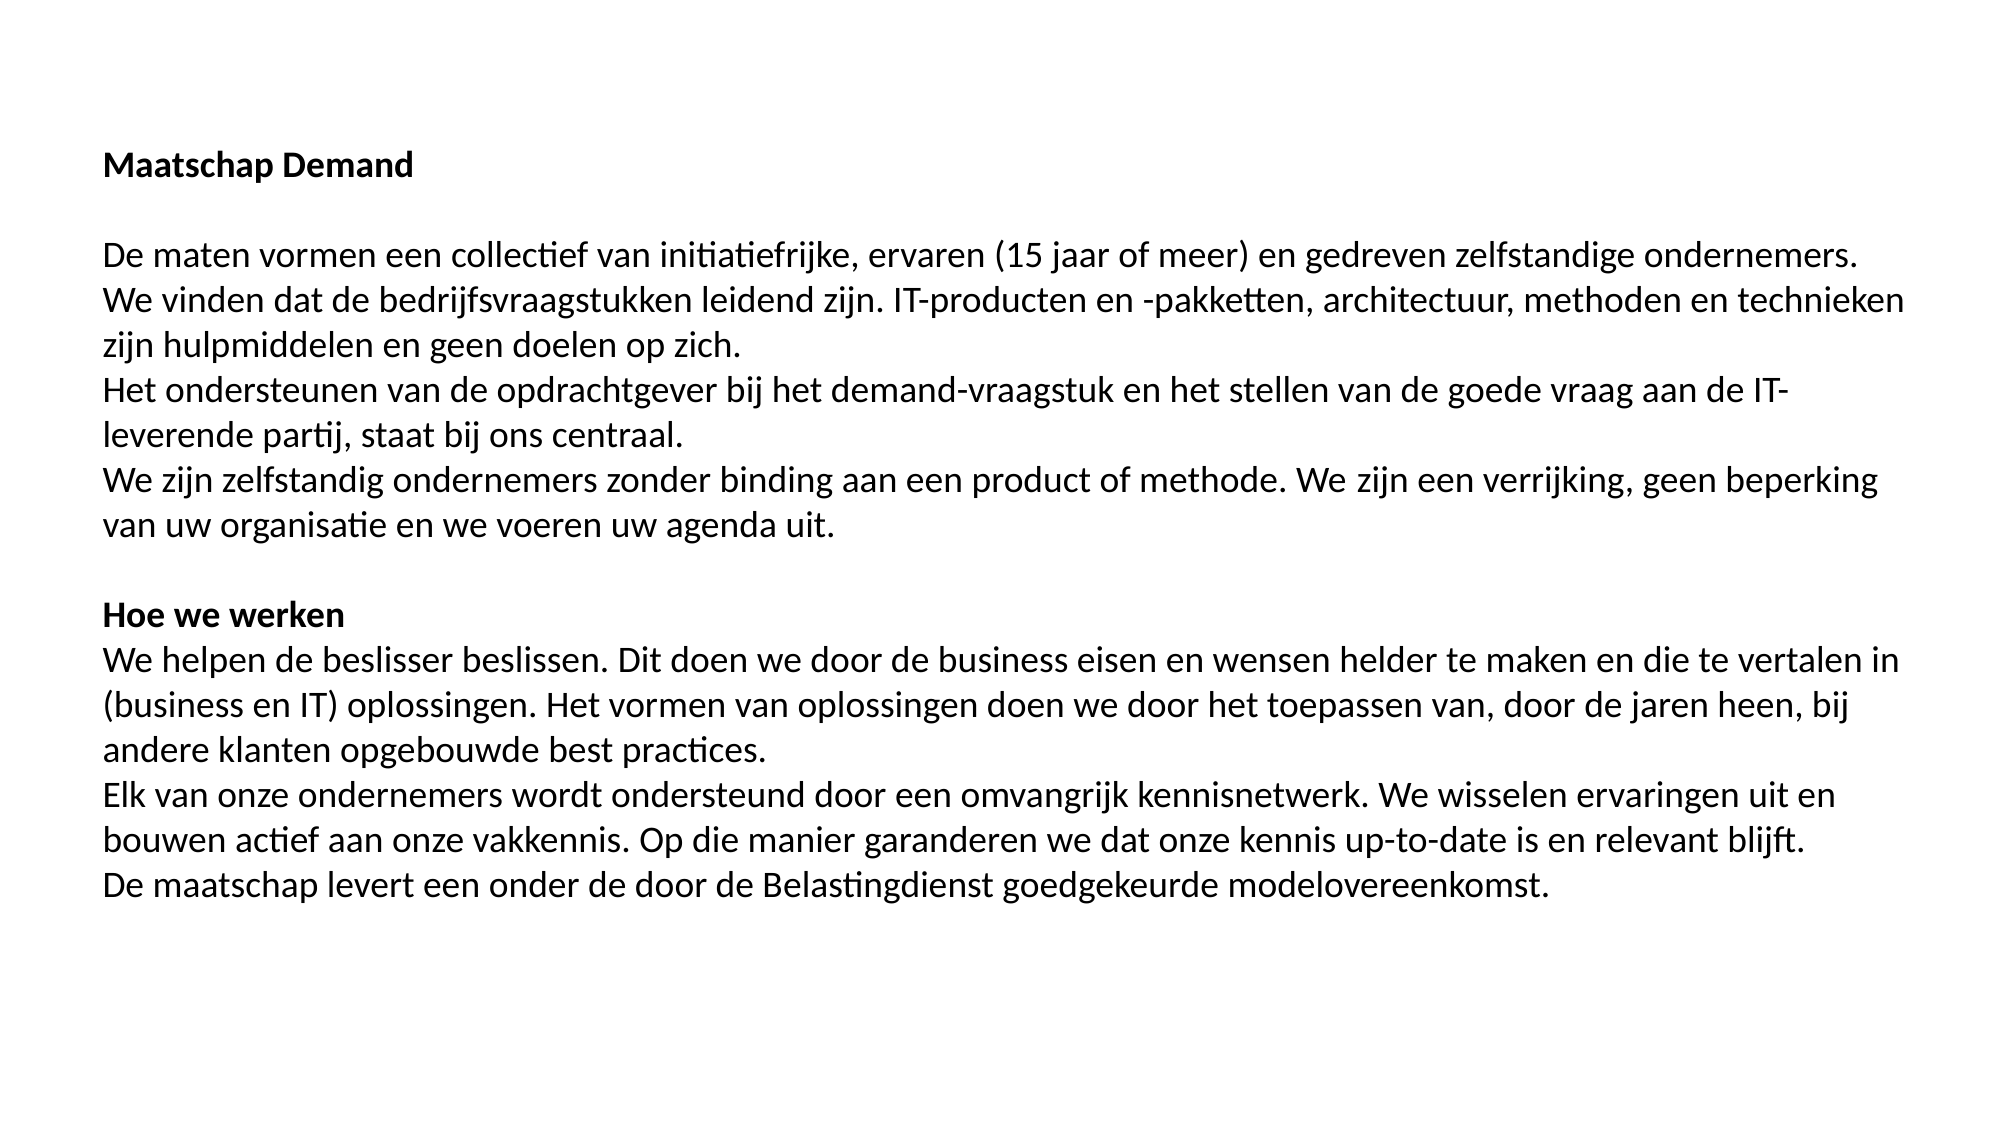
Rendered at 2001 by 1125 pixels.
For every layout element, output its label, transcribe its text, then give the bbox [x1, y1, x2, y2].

text_box Maatschap Demand De maten vormen een collectief van initiatiefrijke, ervaren (15 jaar of meer) en gedreven zelfstandige ondernemers. We vinden dat de bedrijfsvraagstukken leidend zijn. IT-producten en -pakketten, architectuur, methoden en technieken zijn hulpmiddelen en geen doelen op zich. Het ondersteunen van de opdrachtgever bij het demand-vraagstuk en het stellen van de goede vraag aan de IT-leverende partij, staat bij ons centraal. We zijn zelfstandig ondernemers zonder binding aan een product of methode. We zijn een verrijking, geen beperking van uw organisatie en we voeren uw agenda uit. Hoe we werken We helpen de beslisser beslissen. Dit doen we door de business eisen en wensen helder te maken en die te vertalen in (business en IT) oplossingen. Het vormen van oplossingen doen we door het toepassen van, door de jaren heen, bij andere klanten opgebouwde best practices. Elk van onze ondernemers wordt ondersteund door een omvangrijk kennisnetwerk. We wisselen ervaringen uit en bouwen actief aan onze vakkennis. Op die manier garanderen we dat onze kennis up-to-date is en relevant blijft. De maatschap levert een onder de door de Belastingdienst goedgekeurde modelovereenkomst. [87, 132, 1925, 913]
